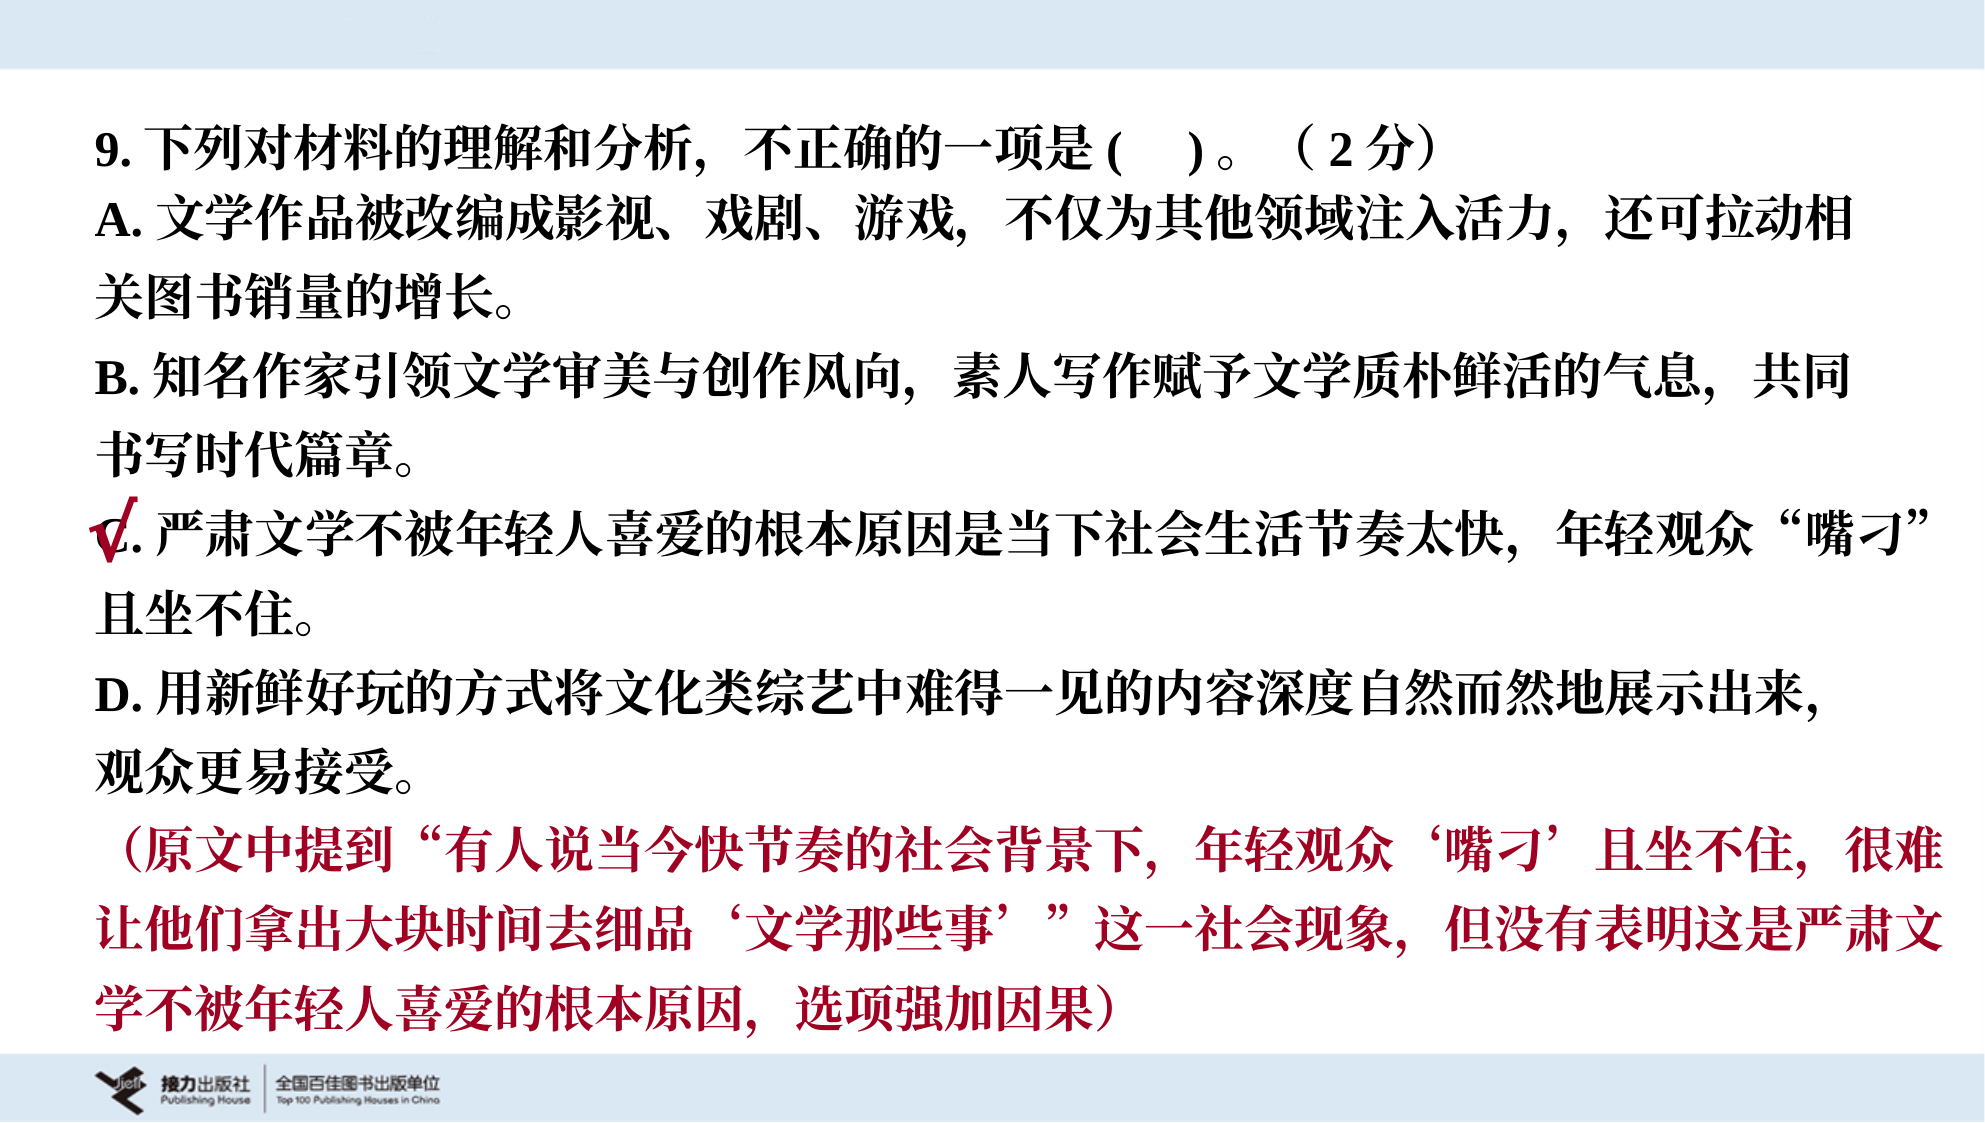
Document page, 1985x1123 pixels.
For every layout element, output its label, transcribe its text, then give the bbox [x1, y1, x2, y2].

text_box √ [86, 484, 139, 578]
text_box （原文中提到“有人说当今快节奏的社会背景下，年轻观众‘嘴刁’且坐不住，很难 让他们拿出大块时间去细品‘文学那些事’”这一社会现象，但没有表明这是严肃文 学不被年轻人喜爱的根本原因，选项强加因果） [94, 799, 1892, 1037]
picture [0, 0, 1985, 1122]
text_box A.文学作品被改编成影视、戏剧、游戏，不仅为其他领域注入活力，还可拉动相 关图书销量的增长。 B.知名作家引领文学审美与创作风向，素人写作赋予文学质朴鲜活的气息，共同 书写时代篇章。 C.严肃文学不被年轻人喜爱的根本原因是当下社会生活节奏太快，年轻观众“嘴刁” 且坐不住。 D.用新鲜好玩的方式将文化类综艺中难得一见的内容深度自然而然地展示出来， 观众更易接受。 [94, 166, 1892, 799]
text_box 9.下列对材料的理解和分析，不正确的一项是( )。（2分） [94, 88, 1892, 166]
